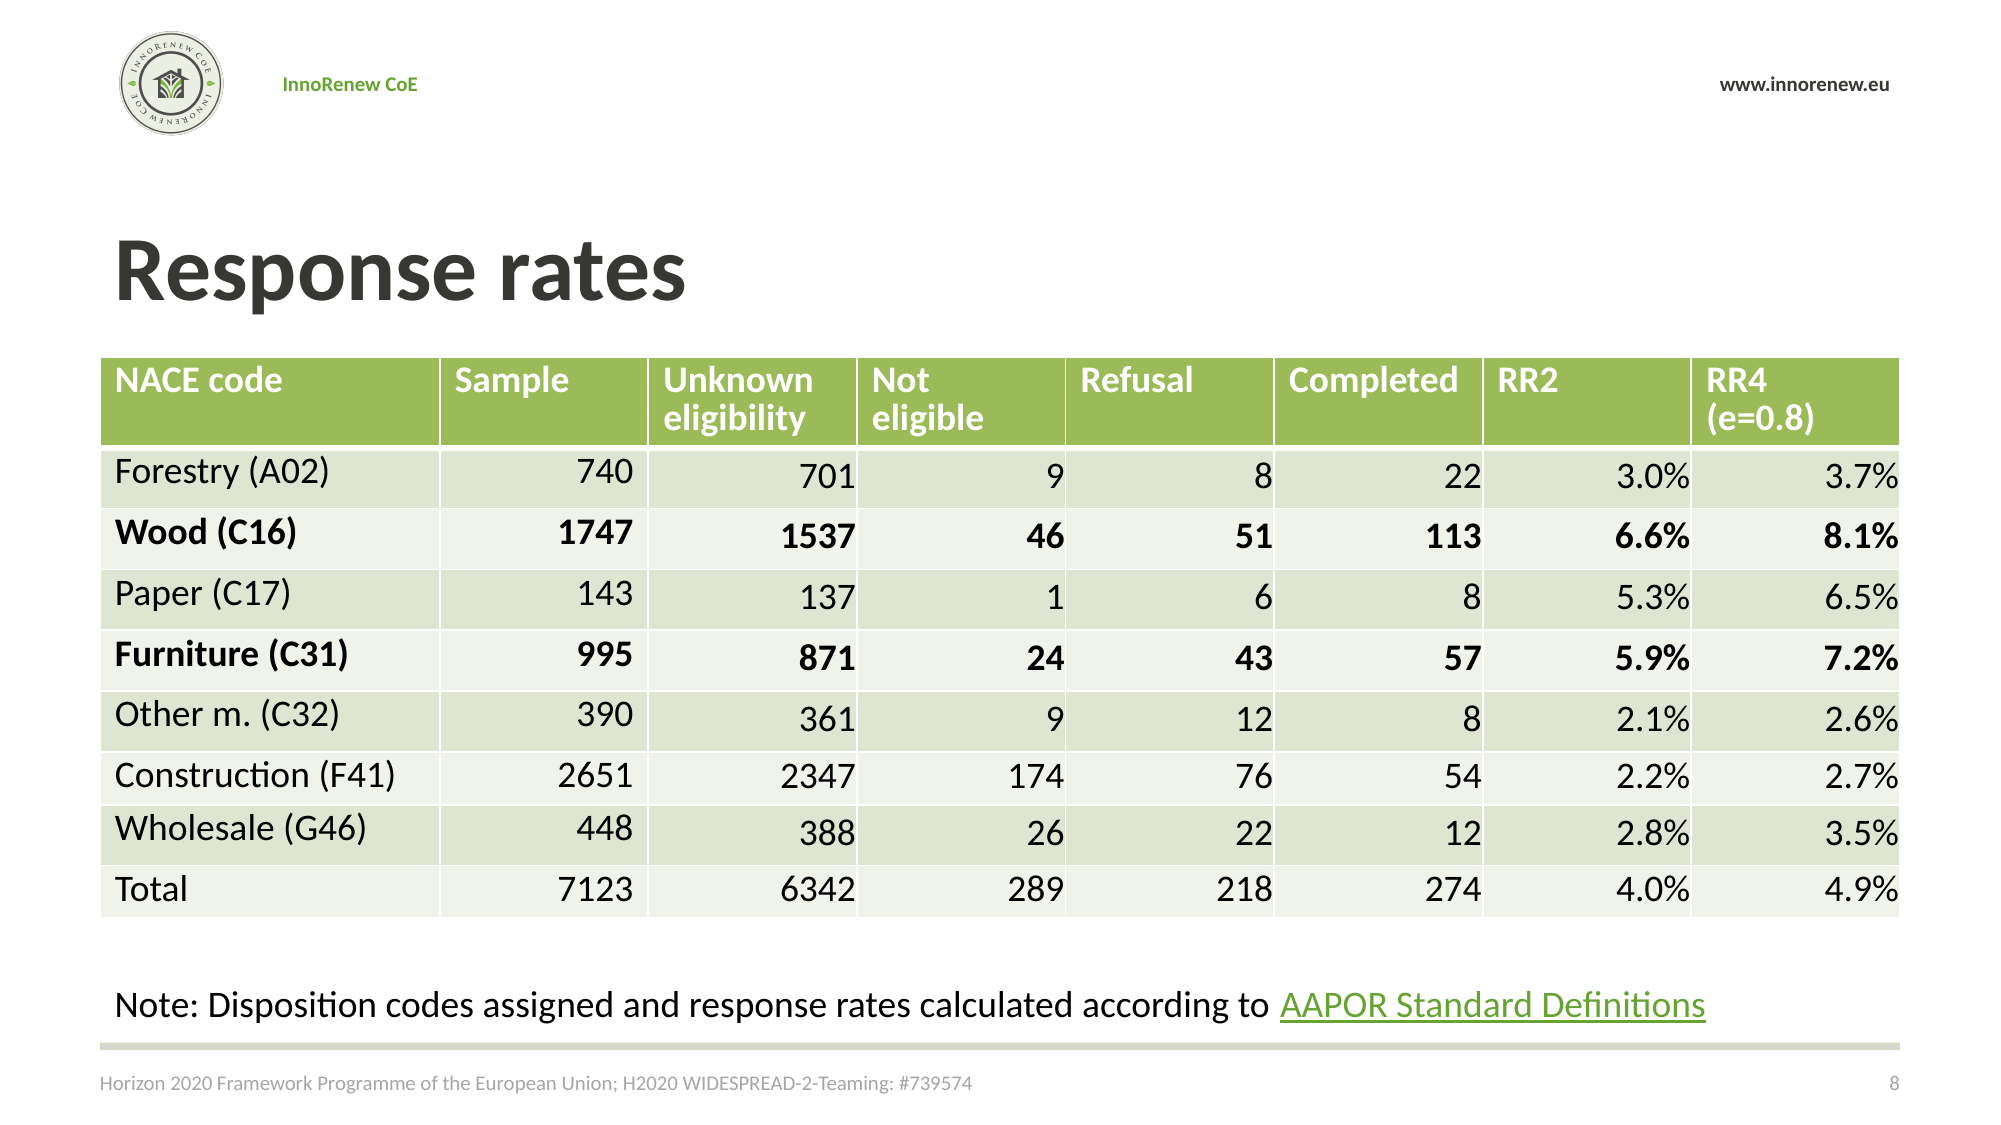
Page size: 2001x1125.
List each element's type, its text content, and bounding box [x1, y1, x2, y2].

table_cell 6.6% [1484, 509, 1690, 569]
table_cell 12 [1066, 692, 1273, 751]
table_cell 1 [858, 570, 1065, 629]
table_cell 3.5% [1692, 806, 1899, 865]
table_cell 51 [1066, 509, 1273, 569]
table_cell 2.7% [1692, 753, 1899, 804]
slide_number 8 [1433, 1042, 1900, 1103]
table_cell 2651 [441, 753, 647, 804]
table_cell 274 [1275, 866, 1482, 917]
table_header Unknown eligibility [649, 358, 856, 445]
title Response rates [99, 169, 1900, 356]
table_cell 7.2% [1692, 631, 1899, 690]
table_cell 22 [1275, 451, 1482, 508]
table_cell 12 [1275, 806, 1482, 865]
table_cell 3.0% [1484, 451, 1690, 508]
table_cell 388 [649, 806, 856, 865]
table_cell 7123 [441, 866, 647, 917]
table_cell 57 [1275, 631, 1482, 690]
table_cell 218 [1066, 866, 1273, 917]
table_cell 1537 [649, 509, 856, 569]
table_cell 390 [441, 692, 647, 751]
table_cell 8.1% [1692, 509, 1899, 569]
table_cell 3.7% [1692, 451, 1899, 508]
table_cell 9 [858, 692, 1065, 751]
table_cell 2.2% [1484, 753, 1690, 804]
table_cell 2.1% [1484, 692, 1690, 751]
table_cell 871 [649, 631, 856, 690]
table_cell 740 [441, 451, 647, 508]
table_cell Forestry (A02) [101, 451, 439, 508]
table_cell 43 [1066, 631, 1273, 690]
table_cell 26 [858, 806, 1065, 865]
table_cell 113 [1275, 509, 1482, 569]
table_cell 8 [1275, 570, 1482, 629]
table_header NACE code [101, 358, 439, 445]
table_cell 22 [1066, 806, 1273, 865]
table_cell 2347 [649, 753, 856, 804]
table_cell 5.3% [1484, 570, 1690, 629]
table_cell Total [101, 866, 439, 917]
table_header Sample [441, 358, 647, 445]
table_cell 6.5% [1692, 570, 1899, 629]
table_cell 6342 [649, 866, 856, 917]
table_cell 5.9% [1484, 631, 1690, 690]
table_cell 289 [858, 866, 1065, 917]
table_cell Paper (C17) [101, 570, 439, 629]
table_cell 361 [649, 692, 856, 751]
table_cell 9 [858, 451, 1065, 508]
table_cell 137 [649, 570, 856, 629]
table_cell 448 [441, 806, 647, 865]
table_cell 8 [1275, 692, 1482, 751]
table_cell 24 [858, 631, 1065, 690]
table_cell Wood (C16) [101, 509, 439, 569]
table_cell 46 [858, 509, 1065, 569]
table_cell 54 [1275, 753, 1482, 804]
table_cell 6 [1066, 570, 1273, 629]
table_header Not eligible [858, 358, 1065, 445]
table_cell 701 [649, 451, 856, 508]
table_header RR4 (e=0.8) [1692, 358, 1899, 445]
table_cell 8 [1066, 451, 1273, 508]
table_header Refusal [1066, 358, 1273, 445]
table_cell Furniture (C31) [101, 631, 439, 690]
table_cell 995 [441, 631, 647, 690]
table_cell Other m. (C32) [101, 692, 439, 751]
table_cell 2.8% [1484, 806, 1690, 865]
table_cell 76 [1066, 753, 1273, 804]
table_cell Wholesale (G46) [101, 806, 439, 865]
footer Horizon 2020 Framework Programme of the European Union; H2020 WIDESPREAD-2-Teaming: #739574 [99, 1042, 1340, 1103]
table_cell Construction (F41) [101, 753, 439, 804]
text_box Note: Disposition codes assigned and response rates calculated according to AAPOR Standard Definitions [99, 972, 1900, 1033]
table_cell 4.0% [1484, 866, 1690, 917]
table_cell 1747 [441, 509, 647, 569]
table_cell 2.6% [1692, 692, 1899, 751]
table_header RR2 [1484, 358, 1690, 445]
table_cell 143 [441, 570, 647, 629]
table_header Completed [1275, 358, 1482, 445]
table_cell 174 [858, 753, 1065, 804]
table_cell 4.9% [1692, 866, 1899, 917]
picture [117, 30, 225, 137]
